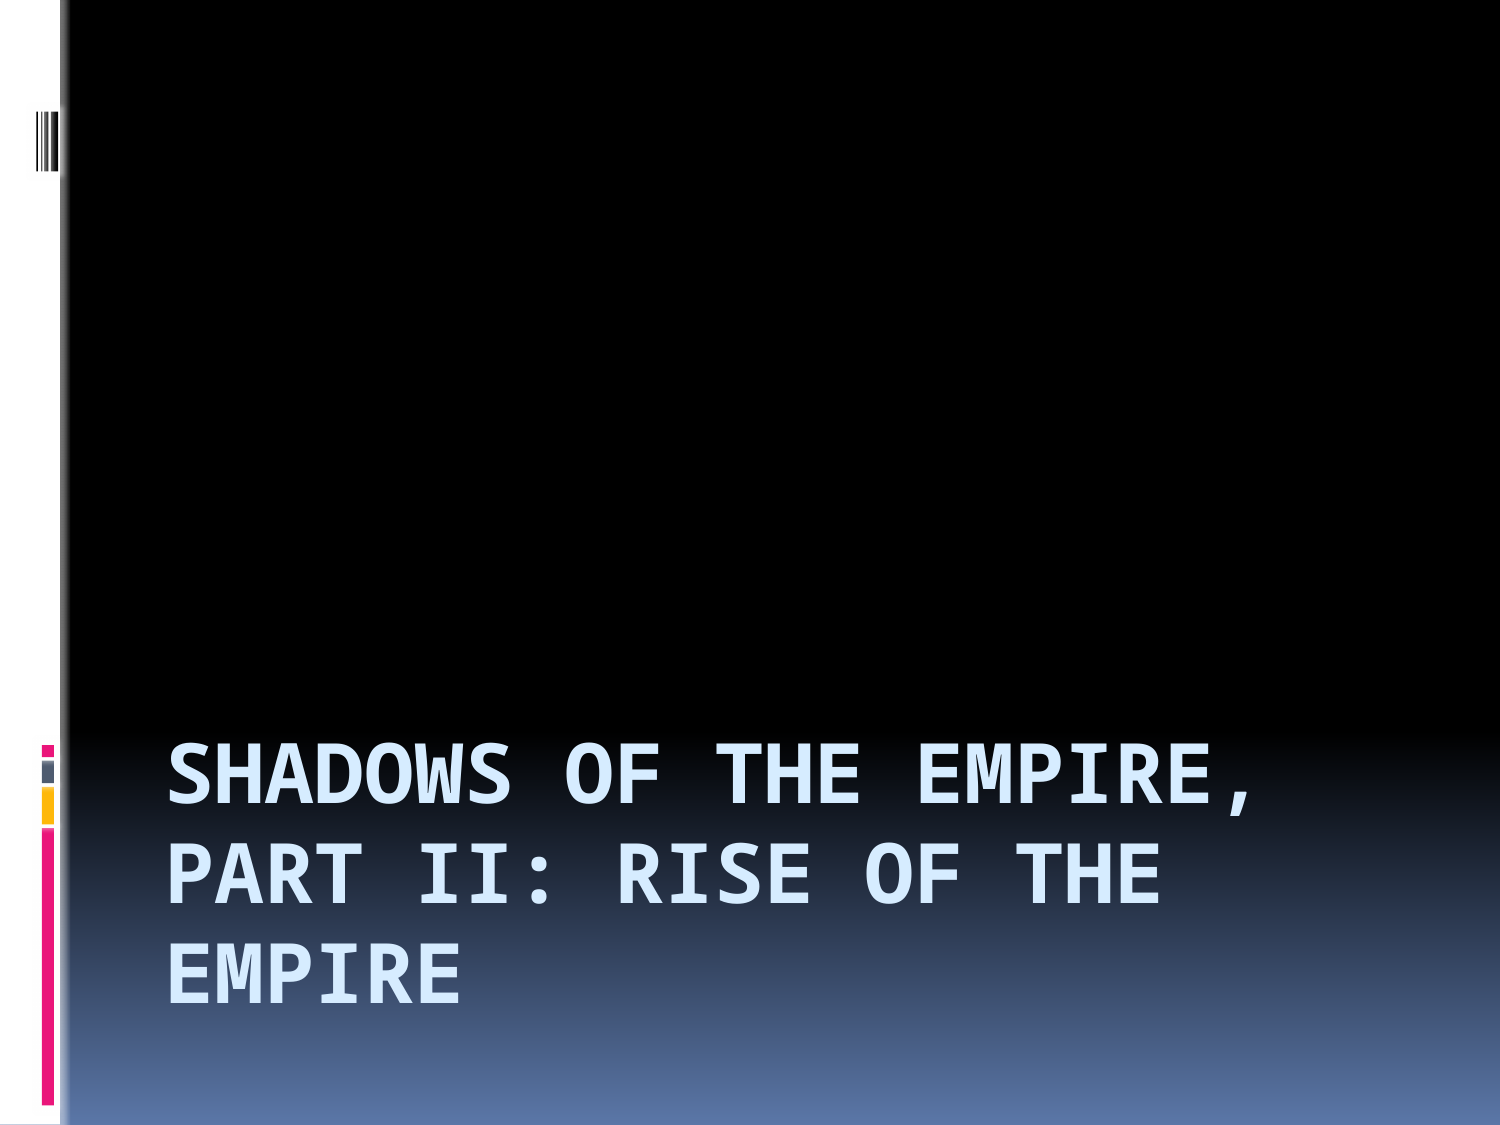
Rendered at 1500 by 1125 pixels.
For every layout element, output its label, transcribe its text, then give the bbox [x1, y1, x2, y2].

title Shadows of the Empire, Part II: Rise of the Empire [150, 712, 1425, 1037]
